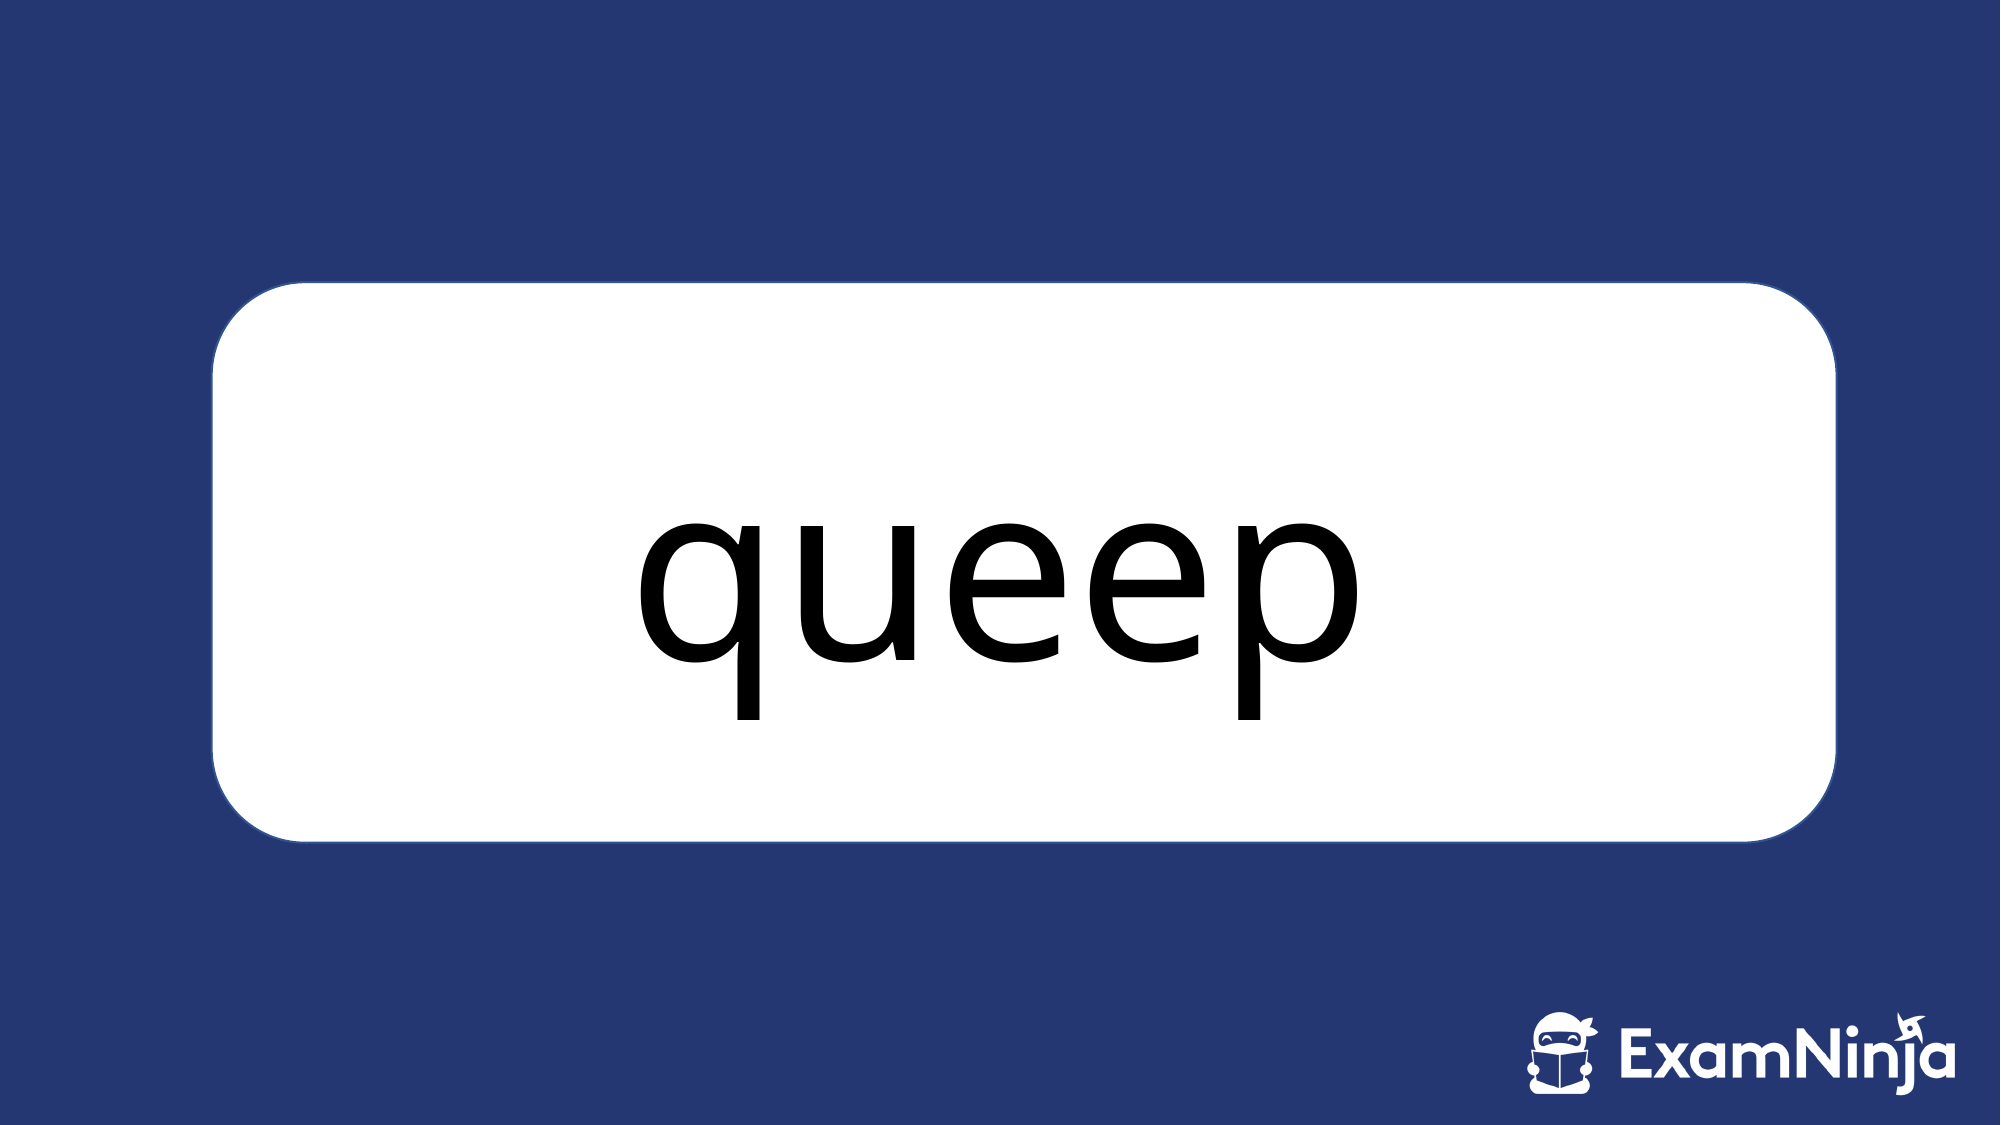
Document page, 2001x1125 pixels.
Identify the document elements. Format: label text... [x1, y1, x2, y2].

picture [1501, 1003, 1979, 1102]
text_box [210, 719, 1838, 844]
text_box [210, 281, 1838, 403]
text_box queep [143, 403, 1857, 719]
